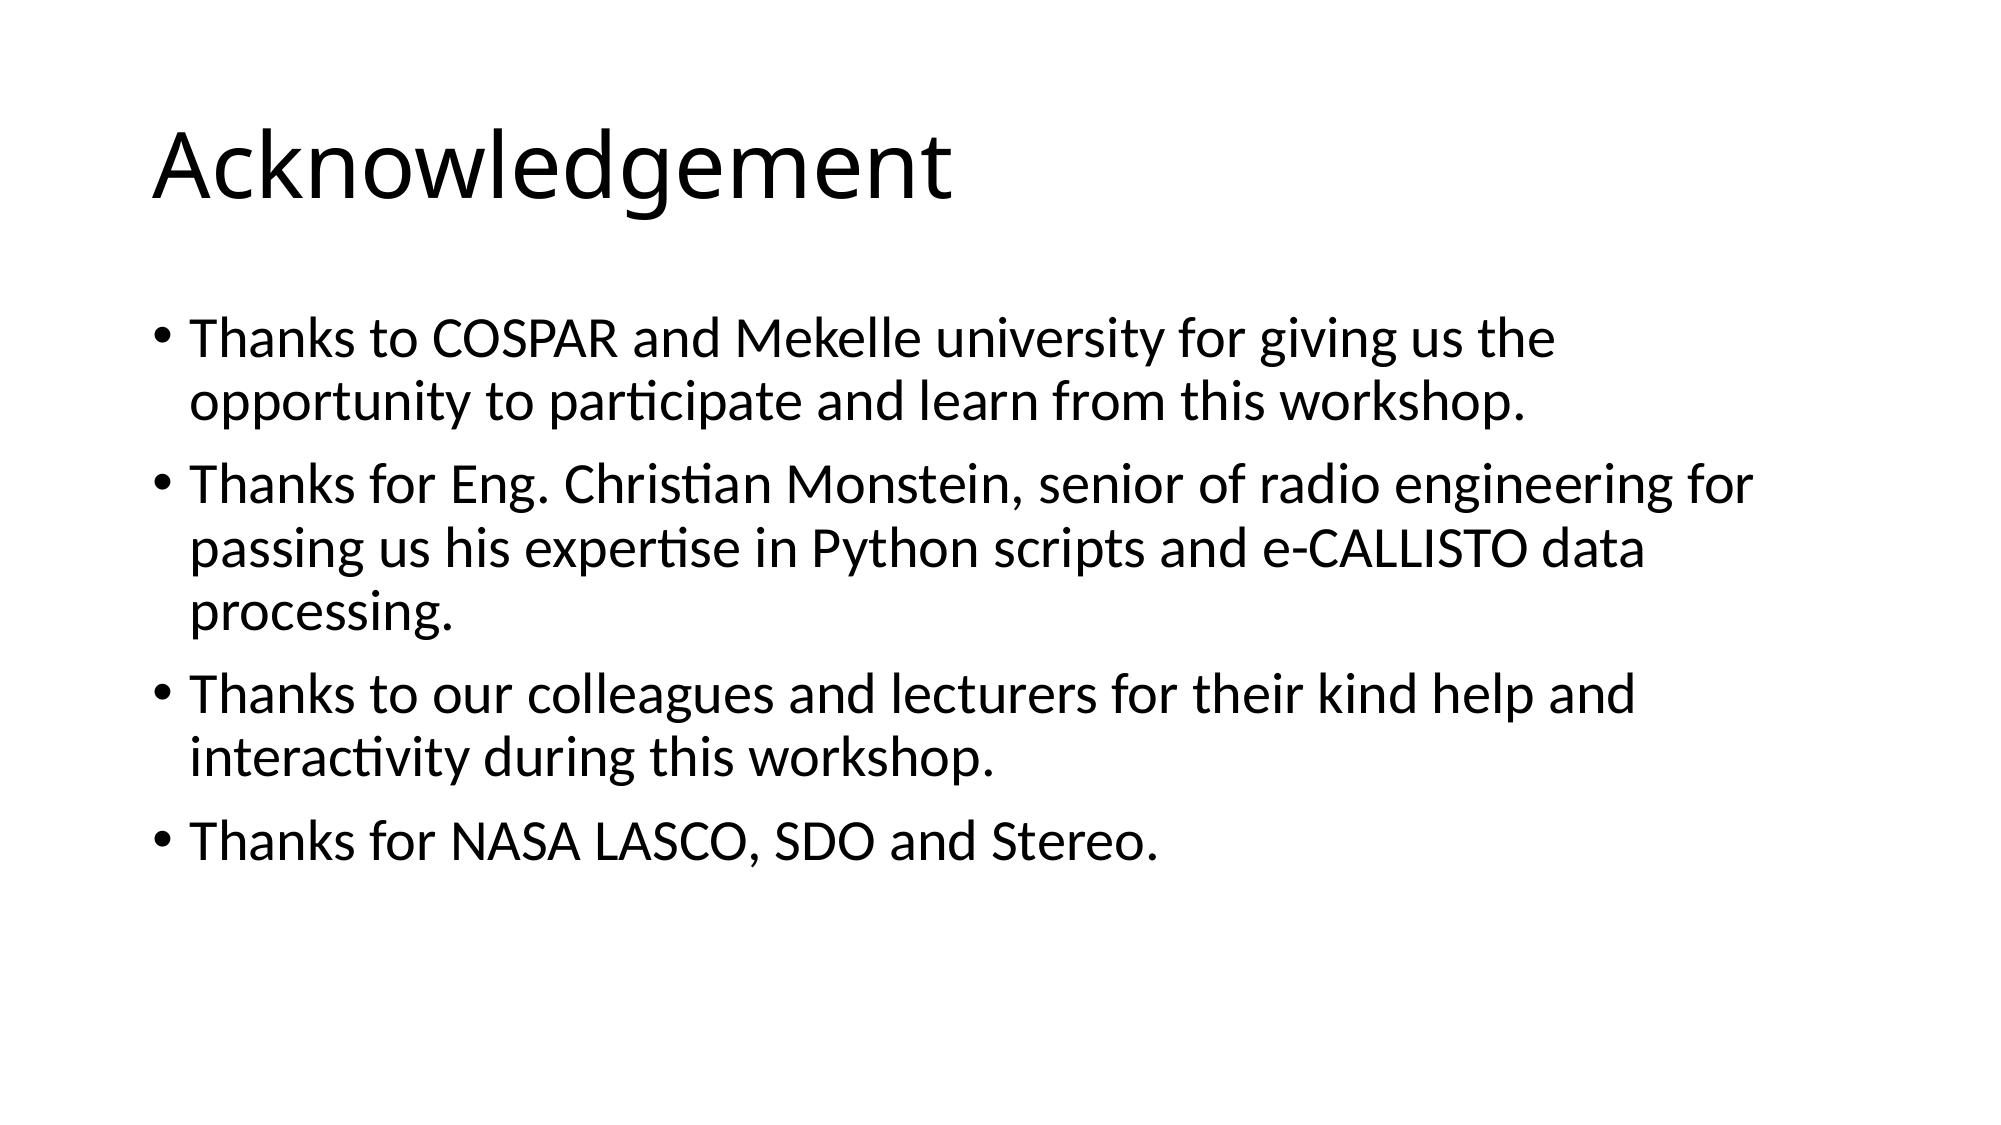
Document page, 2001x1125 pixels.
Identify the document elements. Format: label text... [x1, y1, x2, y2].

title Acknowledgement [137, 59, 1863, 278]
list Thanks to COSPAR and Mekelle university for giving us the opportunity to participate and learn from this workshop. Thanks for Eng. Christian Monstein, senior of radio engineering for passing us his expertise in Python scripts and e-CALLISTO data processing. Thanks to our colleagues and lecturers for their kind help and interactivity during this workshop. Thanks for NASA LASCO, SDO and Stereo. [137, 299, 1863, 1014]
